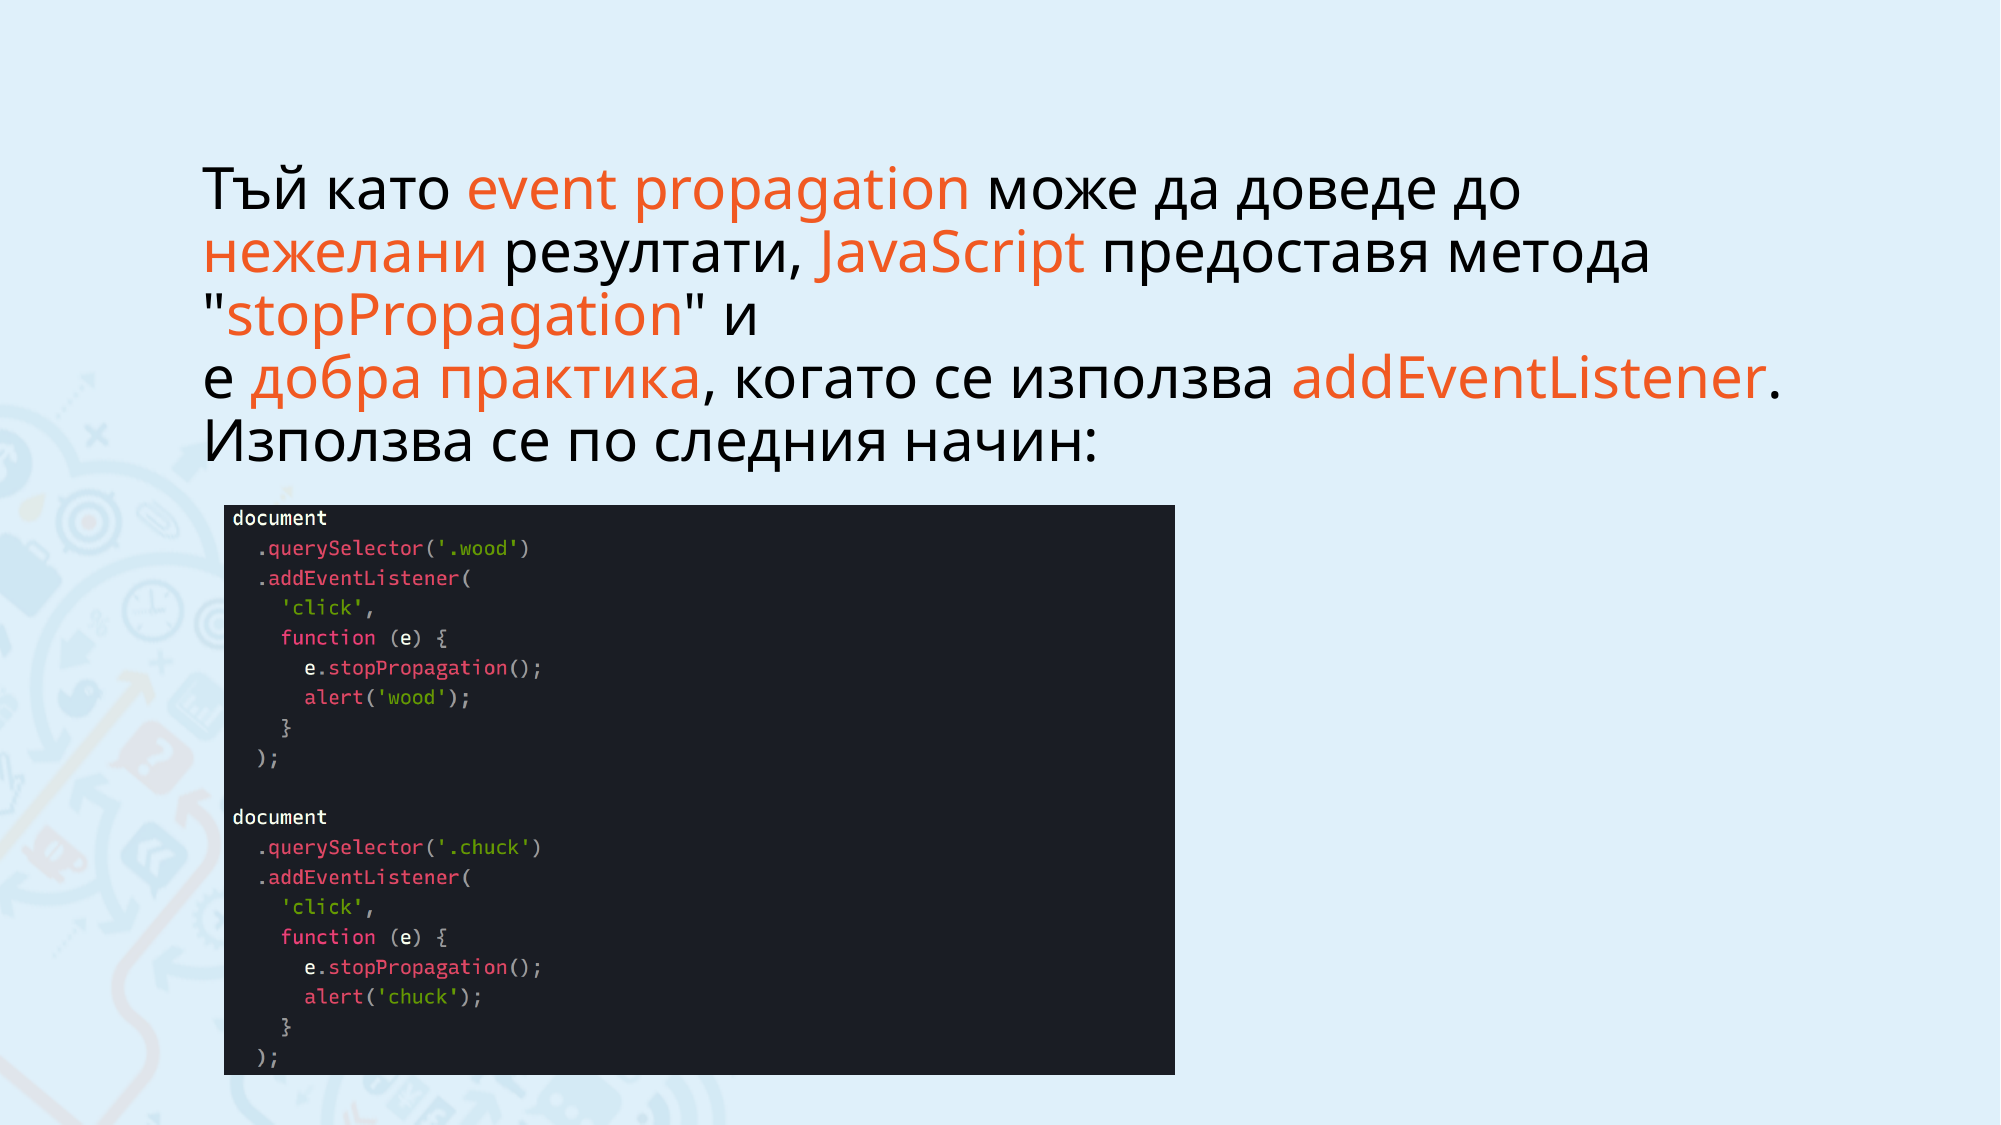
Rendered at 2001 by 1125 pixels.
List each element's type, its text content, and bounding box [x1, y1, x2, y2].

picture [0, 0, 2001, 1125]
list Тъй като event propagation може да доведе до нежелани резултати, JavaScript предоставя метода "stopPropagation" и е добра практика, когато се използва addEventListener. Използва се по следния начин: [187, 151, 1813, 665]
